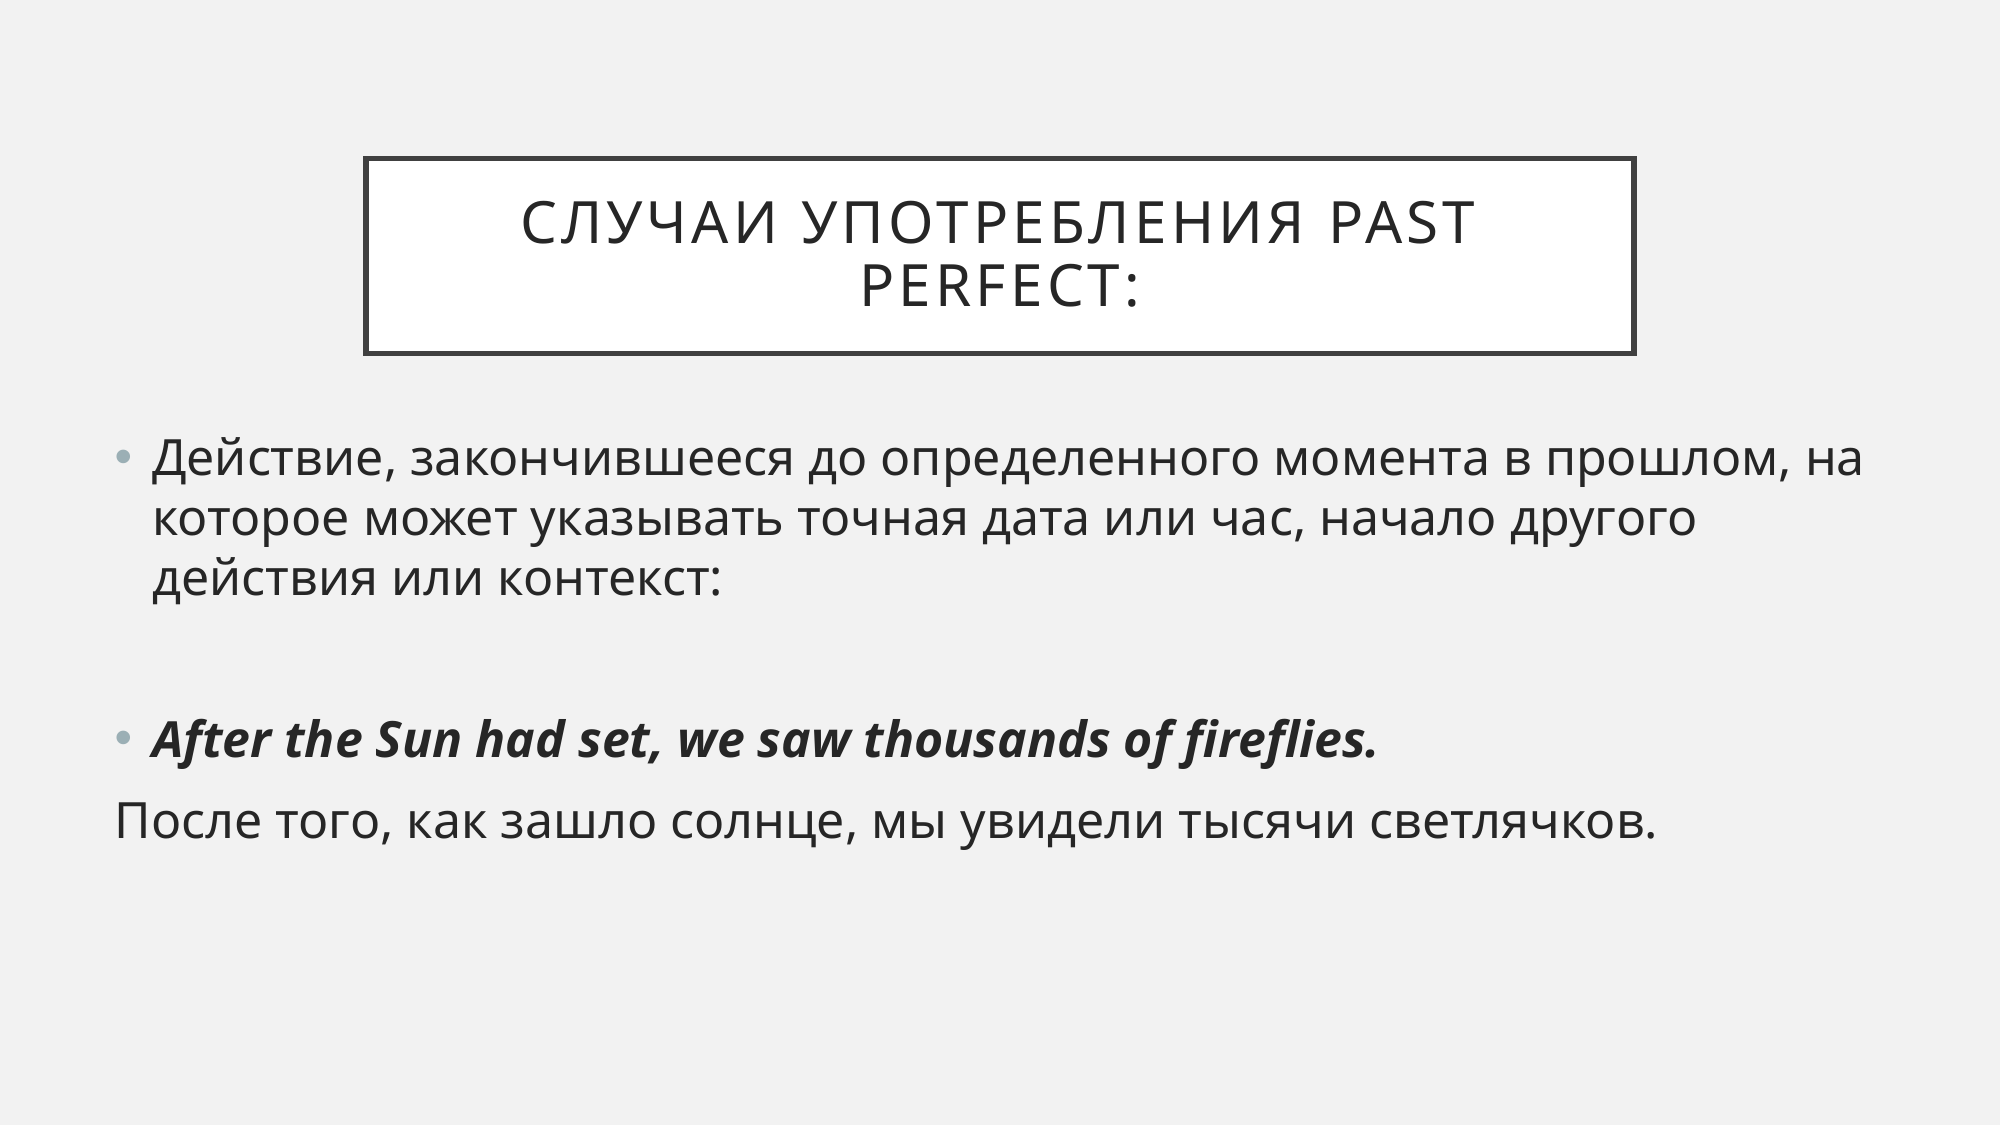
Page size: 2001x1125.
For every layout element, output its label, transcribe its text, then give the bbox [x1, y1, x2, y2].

title Случаи употребления Past Perfect: [363, 156, 1637, 356]
list Действие, закончившееся до определенного момента в прошлом, на которое может указывать точная дата или час, начало другого действия или контекст: After the Sun had set, we saw thousands of fireflies. После того, как зашло солнце, мы увидели тысячи светлячков. [99, 418, 1926, 1087]
